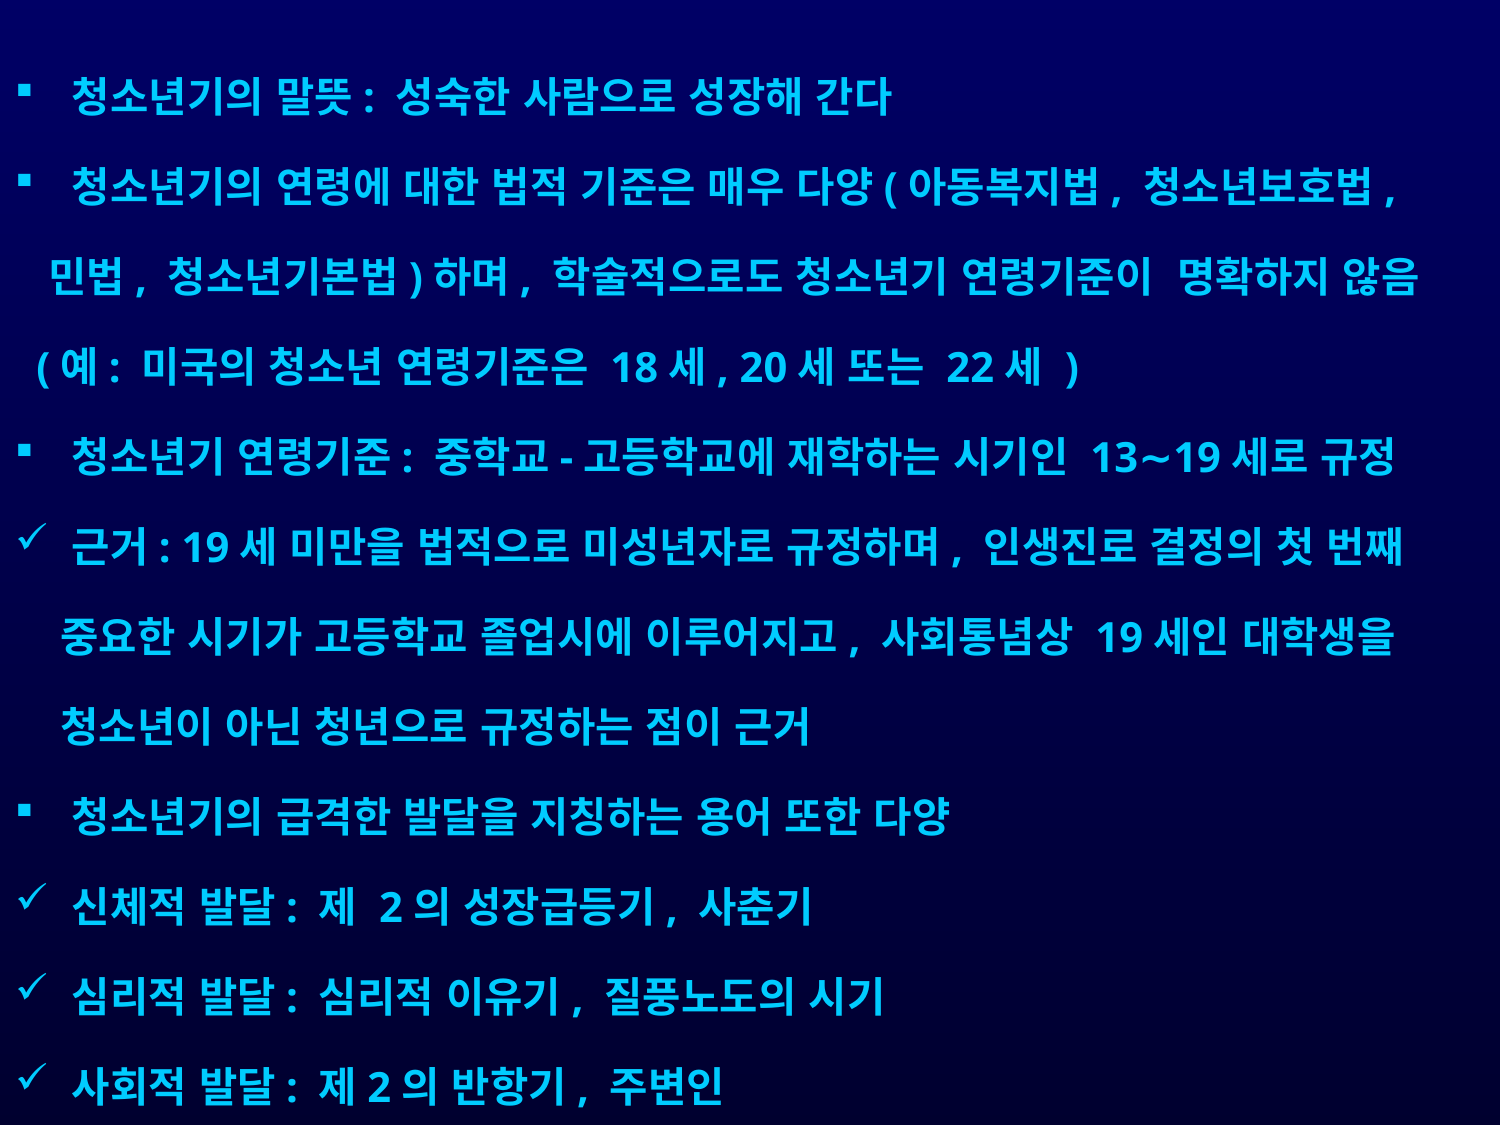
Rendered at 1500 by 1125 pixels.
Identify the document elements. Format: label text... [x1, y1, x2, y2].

text_box 청소년기의 말뜻: 성숙한 사람으로 성장해 간다 청소년기의 연령에 대한 법적 기준은 매우 다양(아동복지법, 청소년보호법, 민법, 청소년기본법)하며, 학술적으로도 청소년기 연령기준이 명확하지 않음 (예: 미국의 청소년 연령기준은 18세, 20세 또는 22세 ) 청소년기 연령기준: 중학교-고등학교에 재학하는 시기인 13∼19세로 규정 근거: 19세 미만을 법적으로 미성년자로 규정하며, 인생진로 결정의 첫 번째 중요한 시기가 고등학교 졸업시에 이루어지고, 사회통념상 19세인 대학생을 청소년이 아닌 청년으로 규정하는 점이 근거 청소년기의 급격한 발달을 지칭하는 용어 또한 다양 신체적 발달: 제 2의 성장급등기, 사춘기 심리적 발달: 심리적 이유기, 질풍노도의 시기 사회적 발달: 제2의 반항기, 주변인 [0, 23, 1500, 1119]
